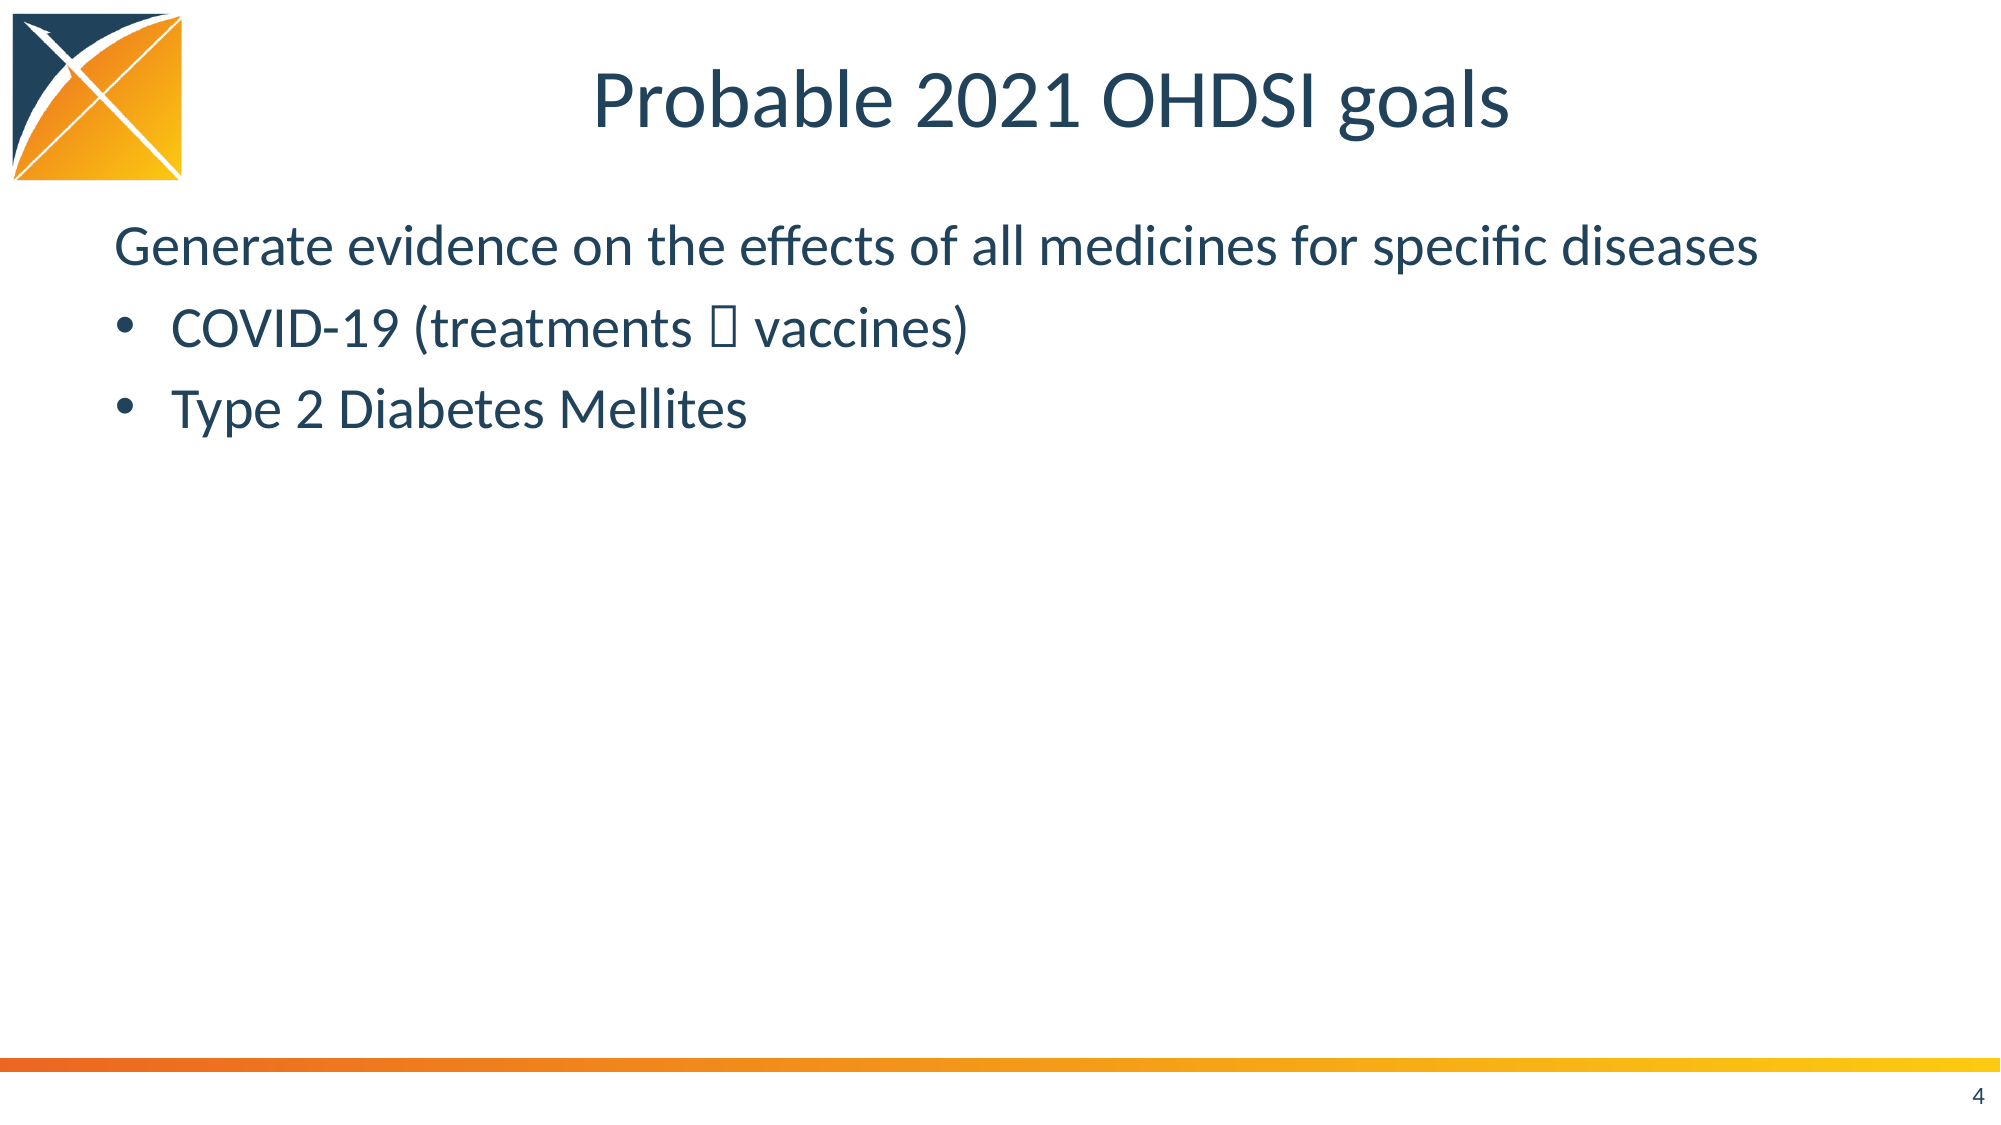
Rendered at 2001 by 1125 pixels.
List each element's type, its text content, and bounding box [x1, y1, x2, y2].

title Probable 2021 OHDSI goals [205, 24, 1900, 163]
slide_number 4 [1533, 1065, 2000, 1125]
list Generate evidence on the effects of all medicines for specific diseases COVID-19 (treatments  vaccines) Type 2 Diabetes Mellites [99, 200, 1900, 1005]
picture [0, 0, 206, 200]
